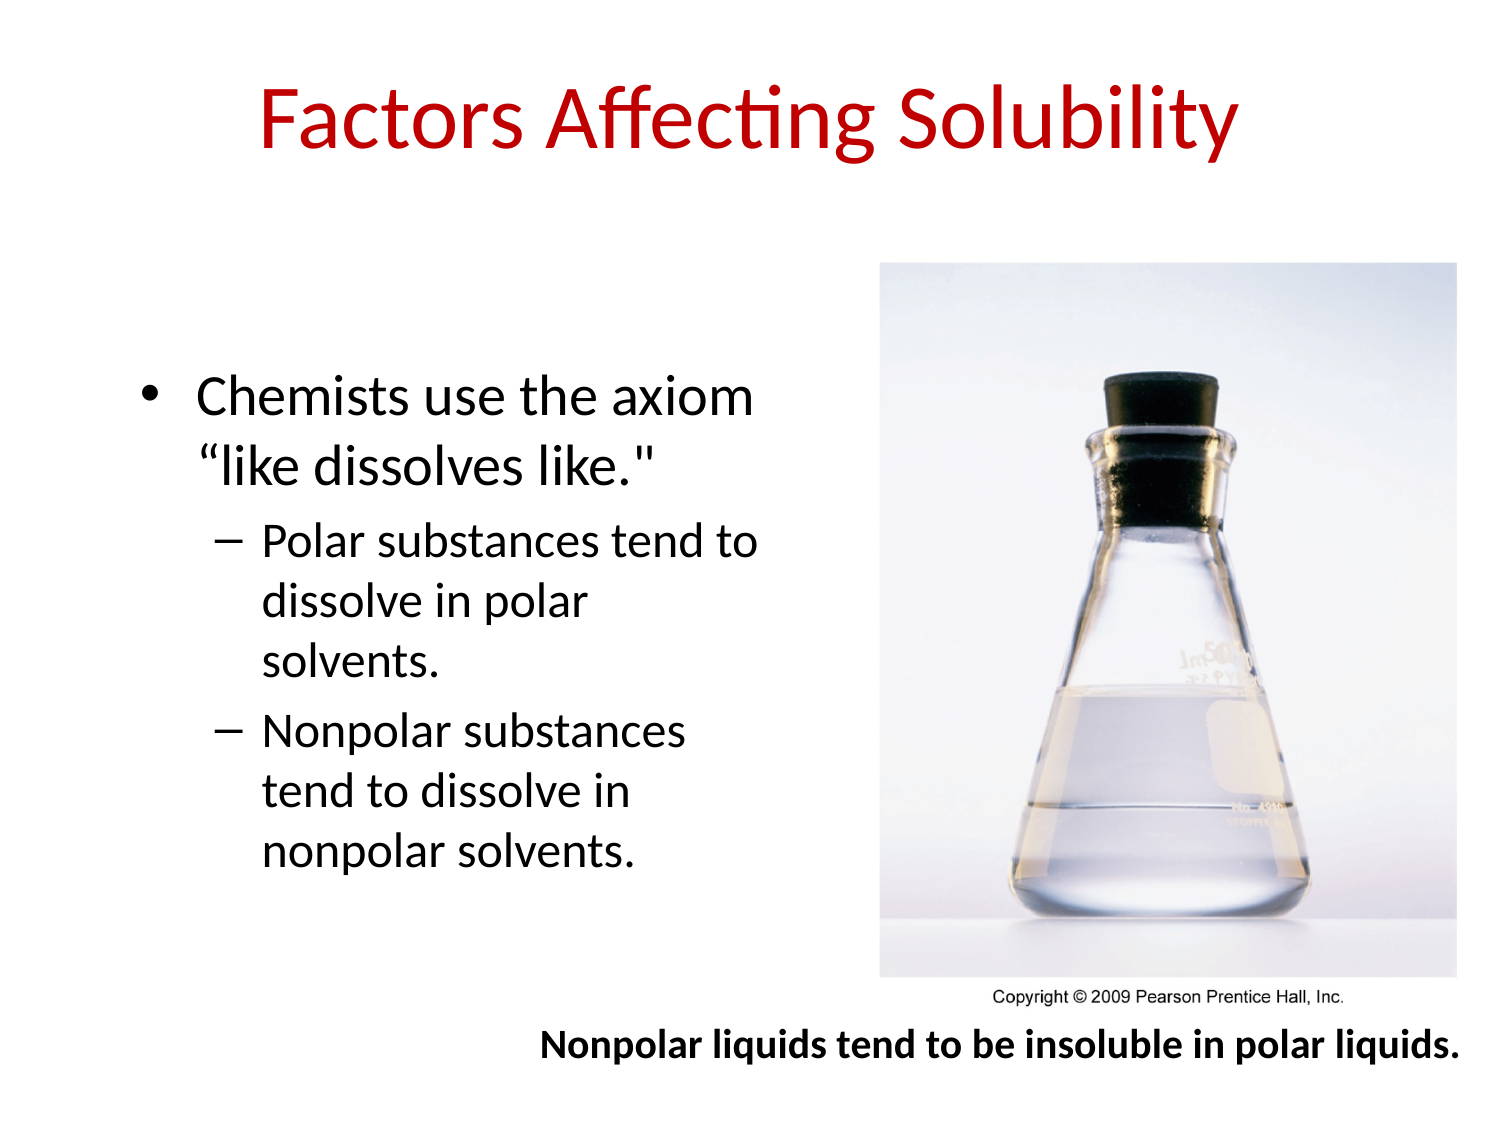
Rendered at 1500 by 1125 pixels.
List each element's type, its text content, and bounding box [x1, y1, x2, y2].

text_box Nonpolar liquids tend to be insoluble in polar liquids. [524, 1009, 1500, 1075]
picture [873, 256, 1463, 1013]
text_box Chemists use the axiom “like dissolves like." Polar substances tend to dissolve in polar solvents. Nonpolar substances tend to dissolve in nonpolar solvents. [125, 350, 775, 675]
text_box Factors Affecting Solubility [112, 50, 1388, 238]
